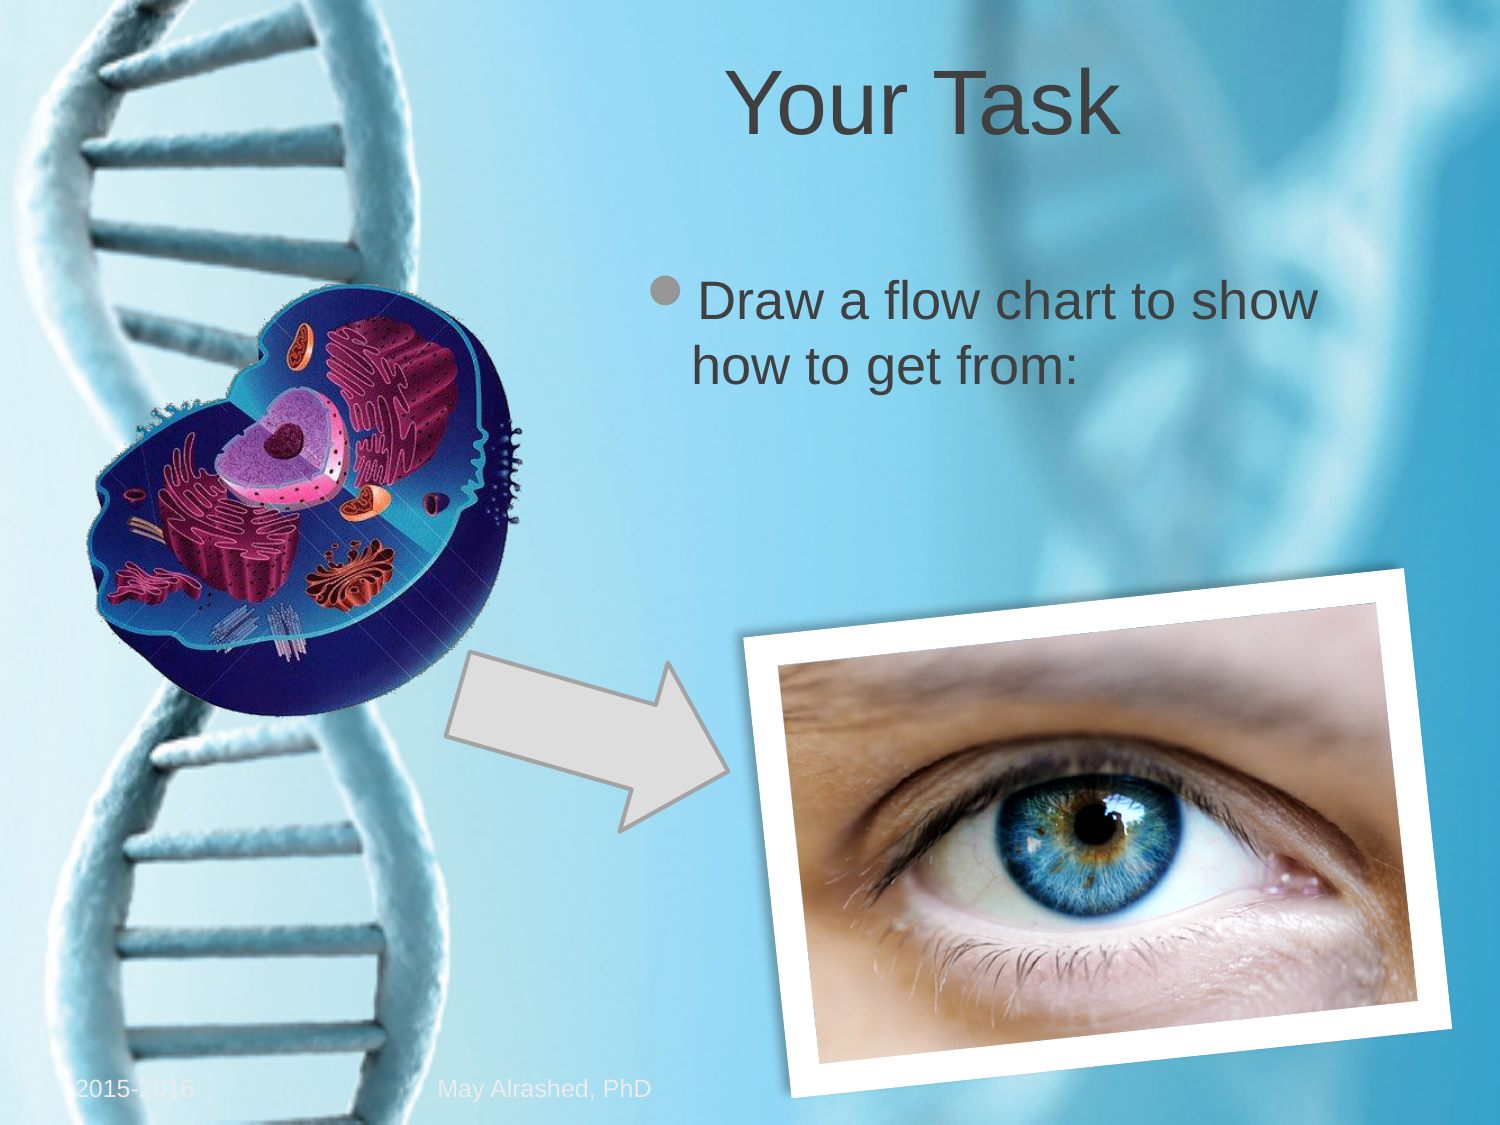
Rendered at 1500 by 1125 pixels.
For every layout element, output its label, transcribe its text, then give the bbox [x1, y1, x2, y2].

text_box Draw a flow chart to show how to get from: [58, 257, 1442, 1067]
footer May Alrashed, PhD [437, 1067, 988, 1103]
text_box Your Task [437, 35, 1409, 223]
picture [0, 0, 1500, 1125]
slide_number 2015-2016 [75, 1067, 425, 1103]
text_box [535, 660, 731, 834]
